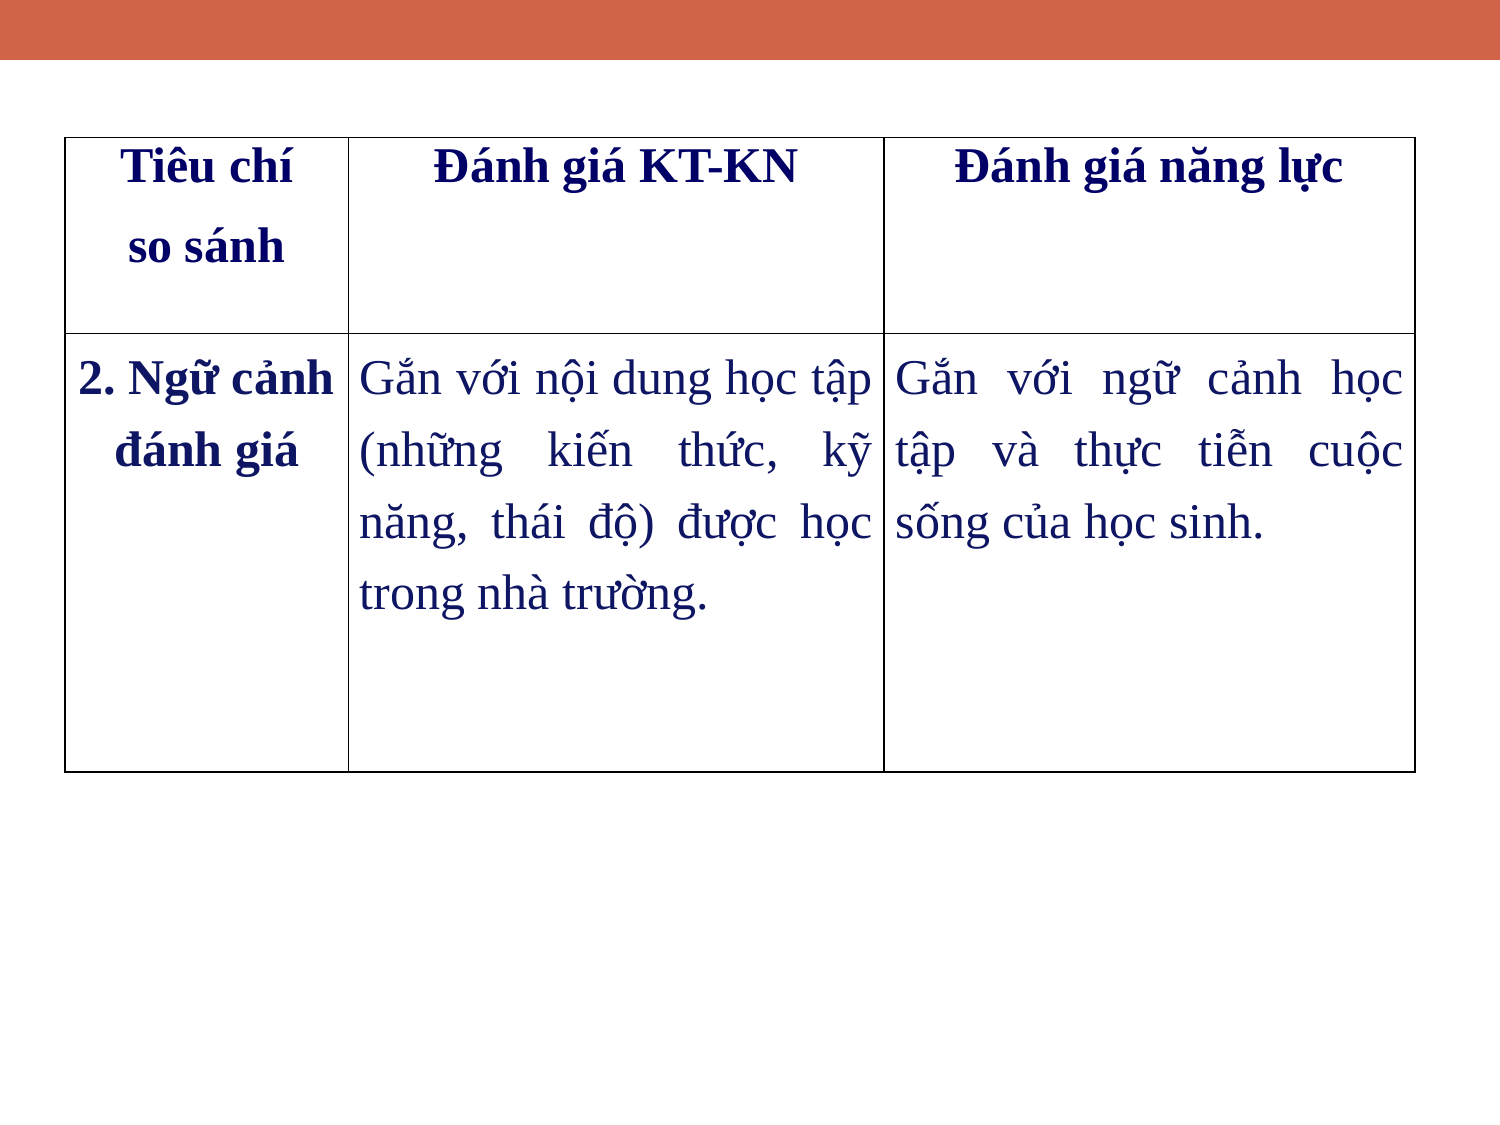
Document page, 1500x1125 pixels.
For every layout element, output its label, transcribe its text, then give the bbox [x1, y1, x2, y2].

table_header Tiêu chí so sánh [66, 138, 348, 333]
table_cell Gắn với ngữ cảnh học tập và thực tiễn cuộc sống của học sinh. [885, 334, 1414, 771]
table_cell Gắn với nội dung học tập (những kiến thức, kỹ năng, thái độ) được học trong nhà trường. [349, 334, 883, 771]
table_cell 2. Ngữ cảnh đánh giá [66, 334, 348, 771]
table_header Đánh giá năng lực [885, 138, 1414, 333]
table_header Đánh giá KT-KN [349, 138, 883, 333]
